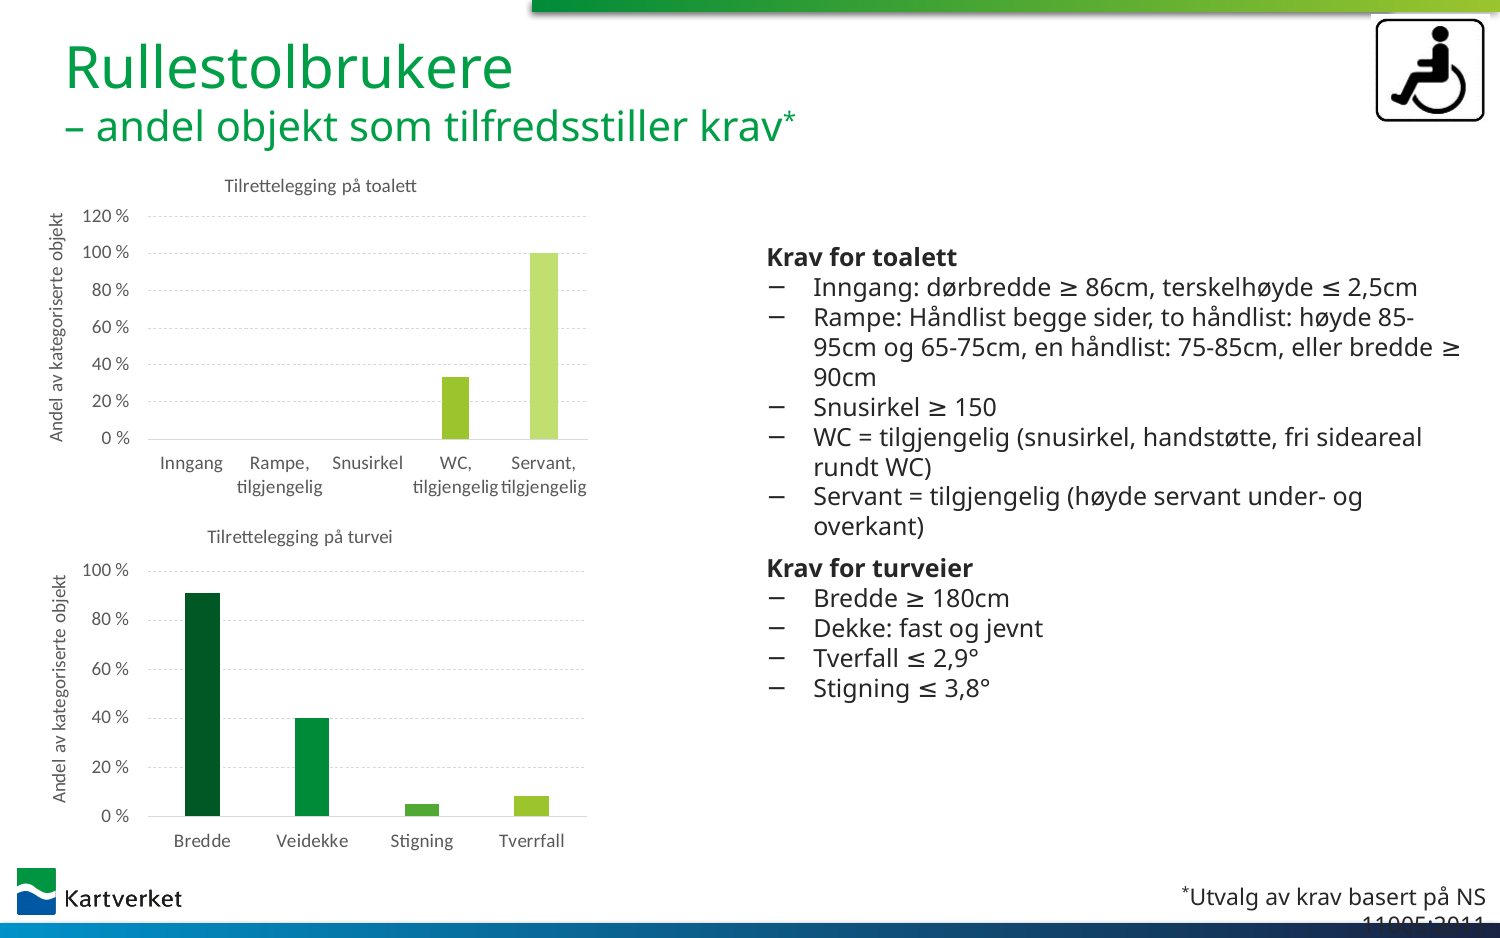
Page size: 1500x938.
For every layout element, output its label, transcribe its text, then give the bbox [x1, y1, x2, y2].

text_box Rullestolbrukere – andel objekt som tilfredsstiller krav* [49, 14, 1431, 158]
text_box *Utvalg av krav basert på NS 11005:2011 [1068, 873, 1500, 938]
text_box Krav for toalett Inngang: dørbredde ≥ 86cm, terskelhøyde ≤ 2,5cm Rampe: Håndlist begge sider, to håndlist: høyde 85-95cm og 65-75cm, en håndlist: 75-85cm, eller bredde ≥ 90cm Snusirkel ≥ 150 WC = tilgjengelig (snusirkel, handstøtte, fri sideareal rundt WC) Servant = tilgjengelig (høyde servant under- og overkant) [751, 234, 1483, 545]
picture [41, 520, 598, 859]
picture [1371, 13, 1491, 127]
text_box Krav for turveier Bredde ≥ 180cm Dekke: fast og jevnt Tverfall ≤ 2,9° Stigning ≤ 3,8° [751, 545, 1483, 710]
picture [41, 166, 599, 505]
